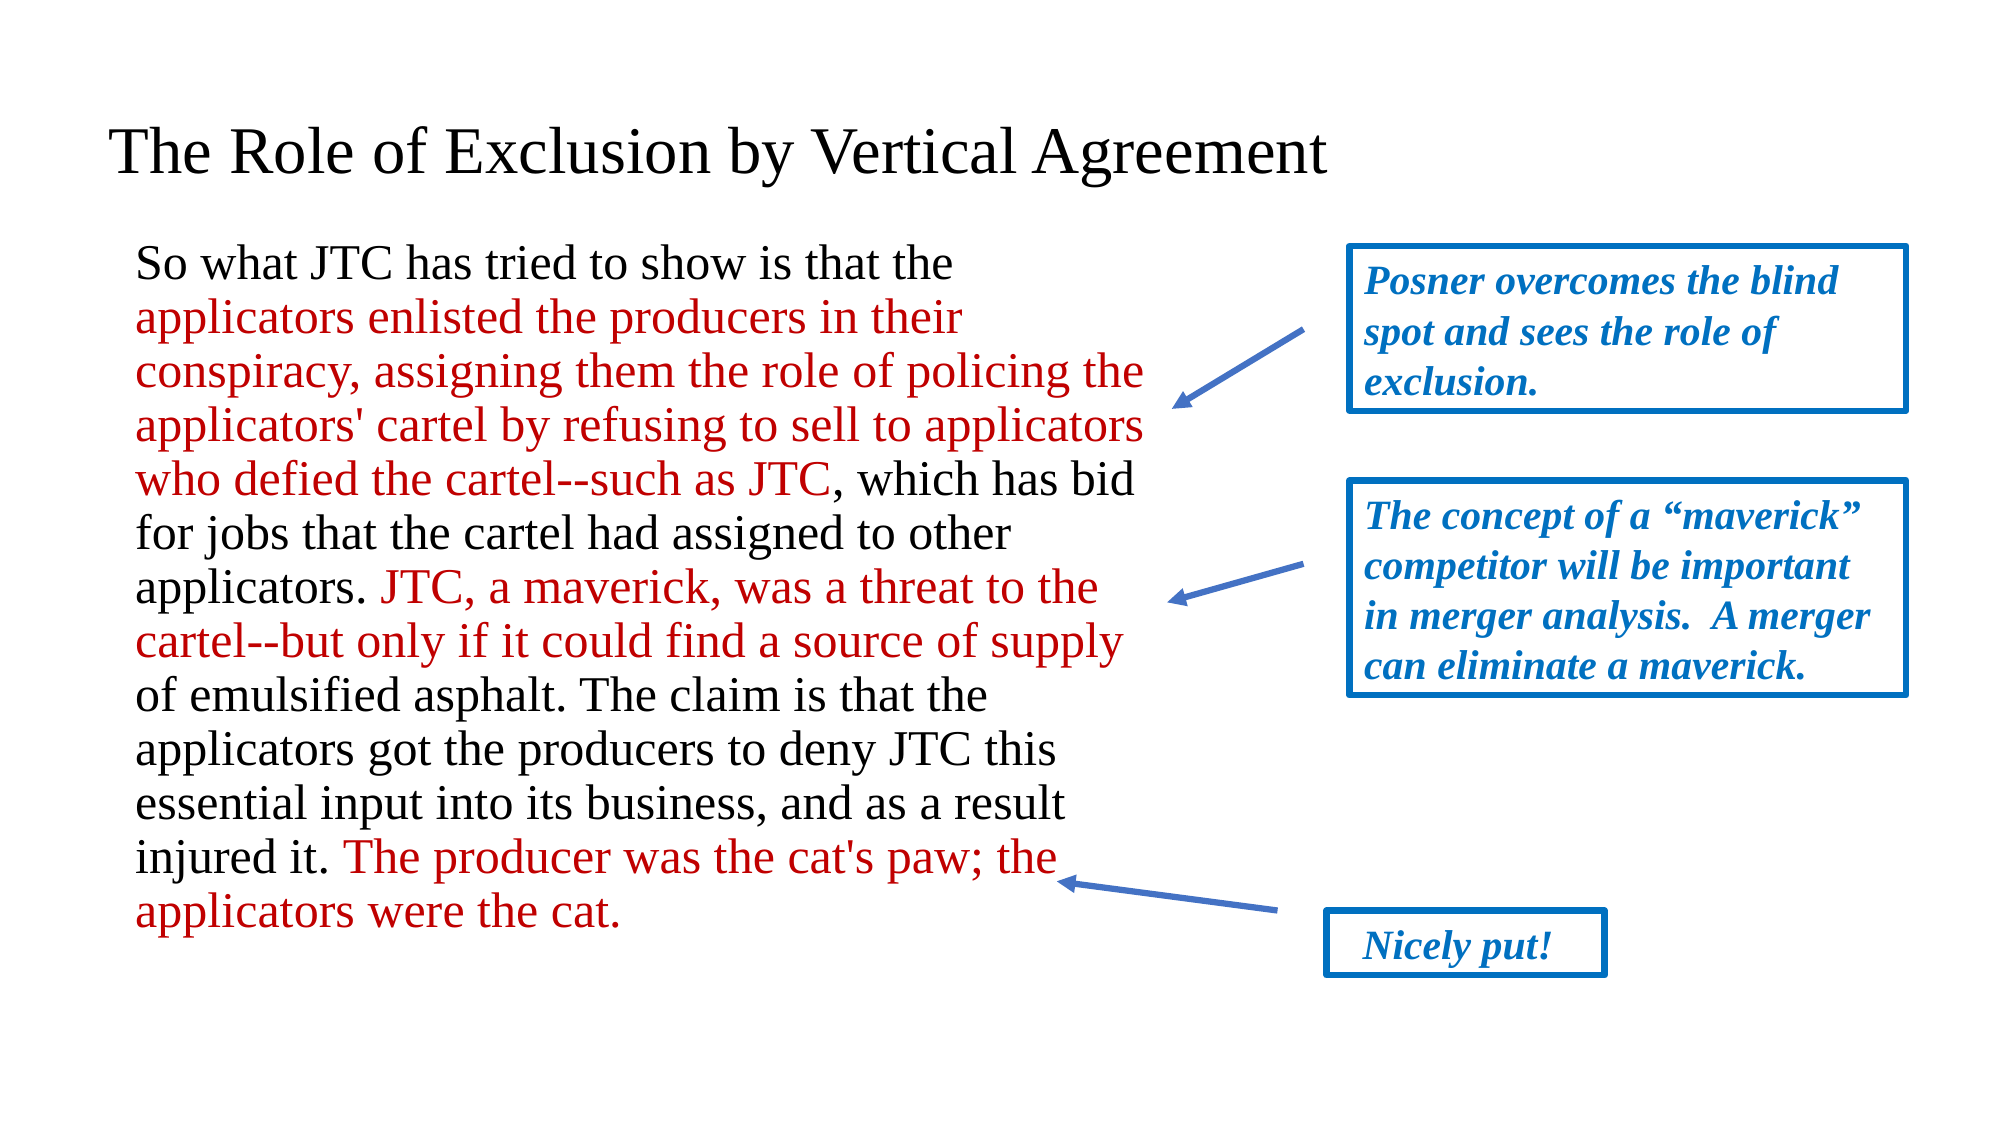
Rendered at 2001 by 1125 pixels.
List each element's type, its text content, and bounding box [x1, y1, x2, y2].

text_box The concept of a “maverick” competitor will be important in merger analysis. A merger can eliminate a maverick. [1349, 480, 1907, 696]
list So what JTC has tried to show is that the applicators enlisted the producers in their conspiracy, assigning them the role of policing the applicators' cartel by refusing to sell to applicators who defied the cartel--such as JTC, which has bid for jobs that the cartel had assigned to other applicators. JTC, a maverick, was a threat to the cartel--but only if it could find a source of supply of emulsified asphalt. The claim is that the applicators got the producers to deny JTC this essential input into its business, and as a result injured it. The producer was the cat's paw; the applicators were the cat. [120, 262, 1186, 1082]
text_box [1056, 881, 1278, 911]
text_box Nicely put! [1326, 910, 1605, 976]
text_box Posner overcomes the blind spot and sees the role of exclusion. [1349, 245, 1907, 411]
title The Role of Exclusion by Vertical Agreement [93, 43, 1819, 262]
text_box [1167, 563, 1304, 603]
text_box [1171, 329, 1304, 409]
